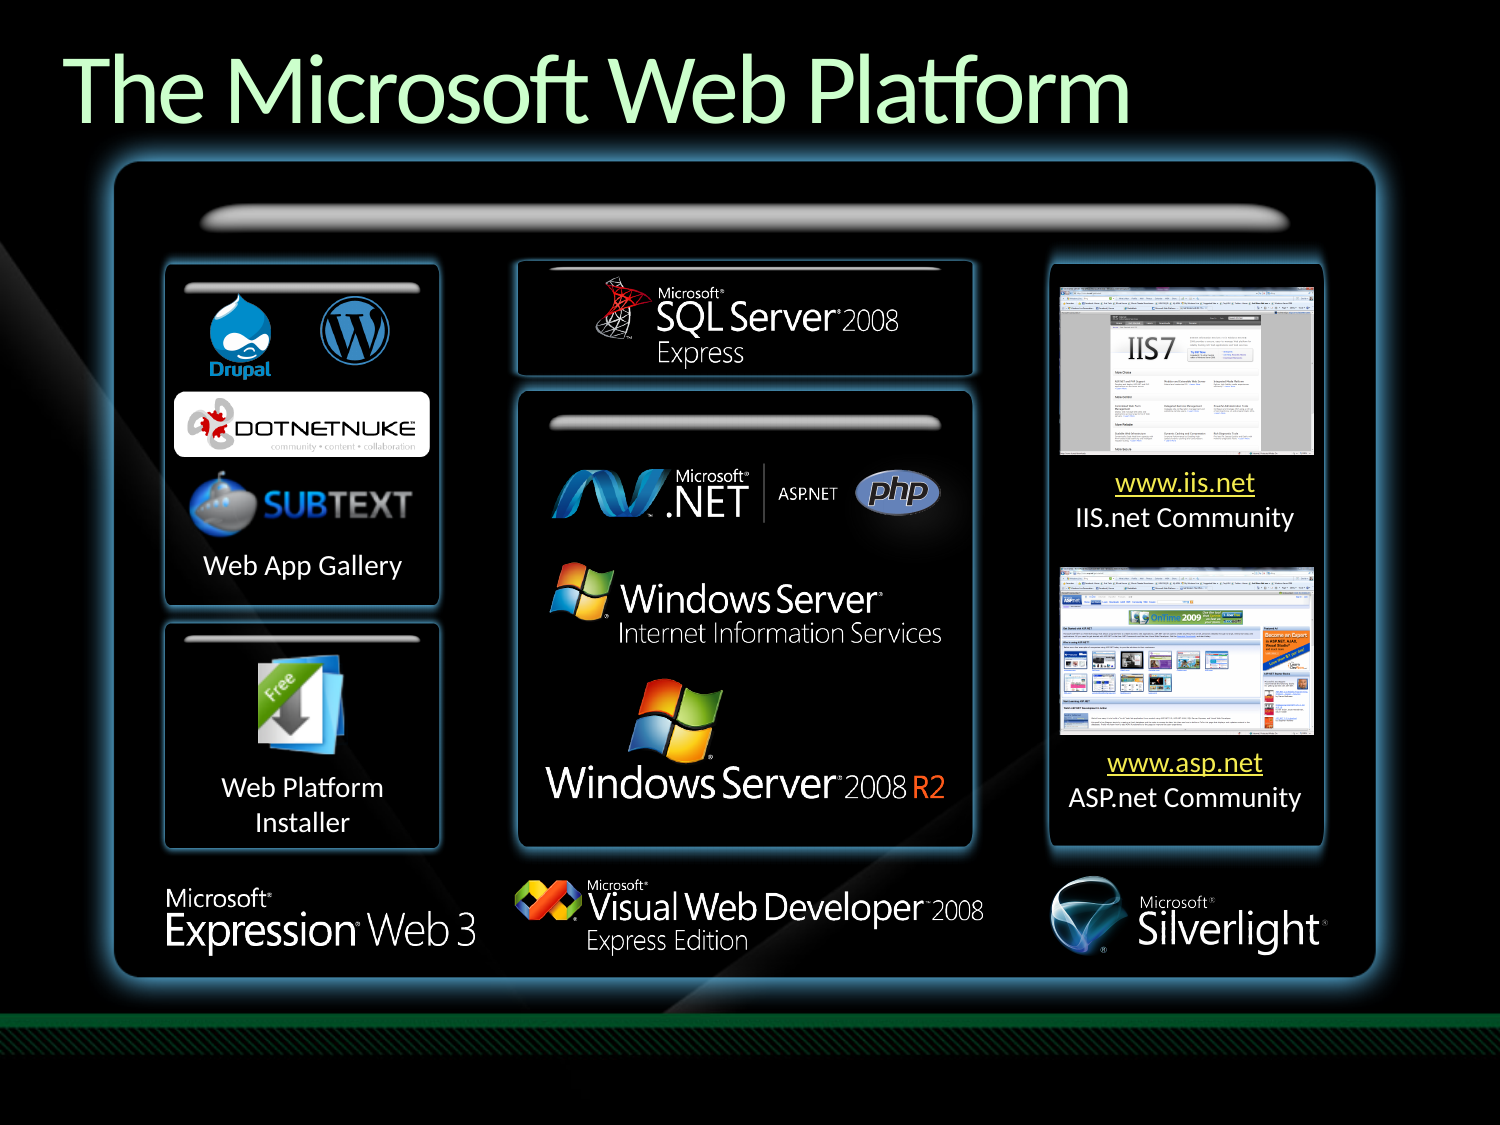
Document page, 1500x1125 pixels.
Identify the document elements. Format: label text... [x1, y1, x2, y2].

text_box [1042, 240, 1331, 870]
title The Microsoft Web Platform [62, 37, 1438, 147]
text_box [158, 250, 446, 613]
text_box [506, 371, 984, 865]
picture [0, 0, 1500, 1125]
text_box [158, 613, 446, 857]
